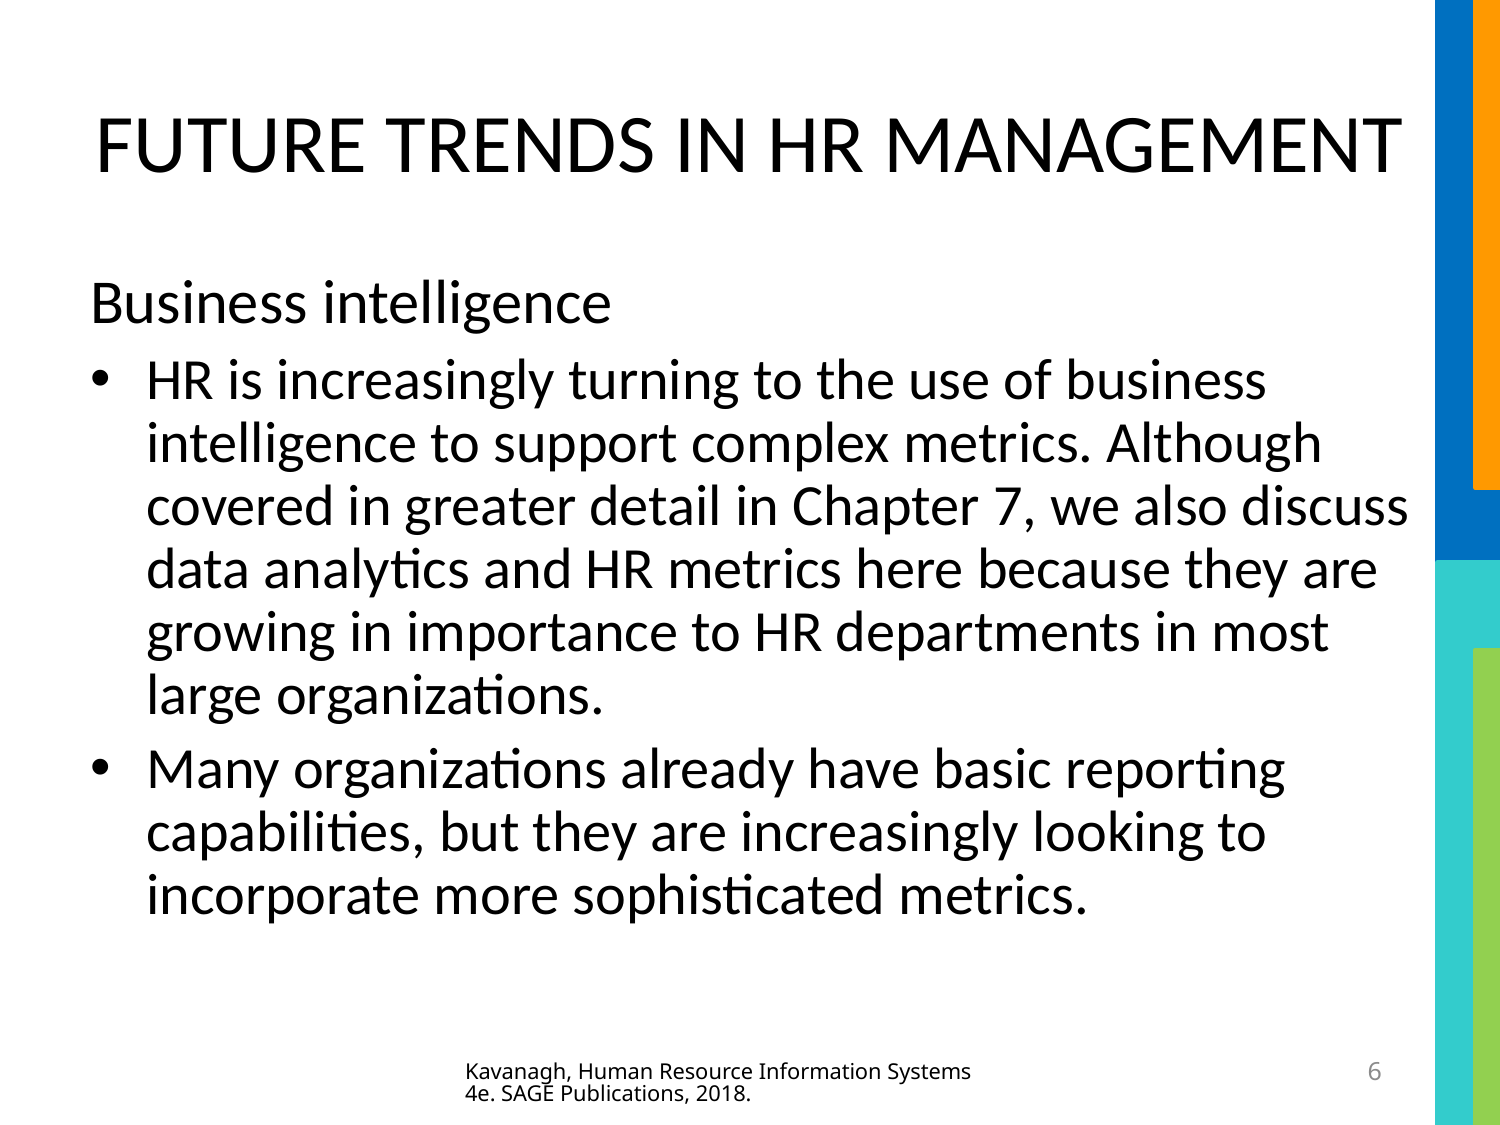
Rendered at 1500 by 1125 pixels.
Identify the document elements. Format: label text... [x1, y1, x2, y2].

slide_number 6 [1059, 1042, 1397, 1103]
footer Kavanagh, Human Resource Information Systems 4e. SAGE Publications, 2018. [450, 1042, 1004, 1103]
list Business intelligence HR is increasingly turning to the use of business intelligence to support complex metrics. Although covered in greater detail in Chapter 7, we also discuss data analytics and HR metrics here because they are growing in importance to HR departments in most large organizations. Many organizations already have basic reporting capabilities, but they are increasingly looking to incorporate more sophisticated metrics. [75, 262, 1425, 1005]
title FUTURE TRENDS IN HR MANAGEMENT [75, 45, 1425, 233]
